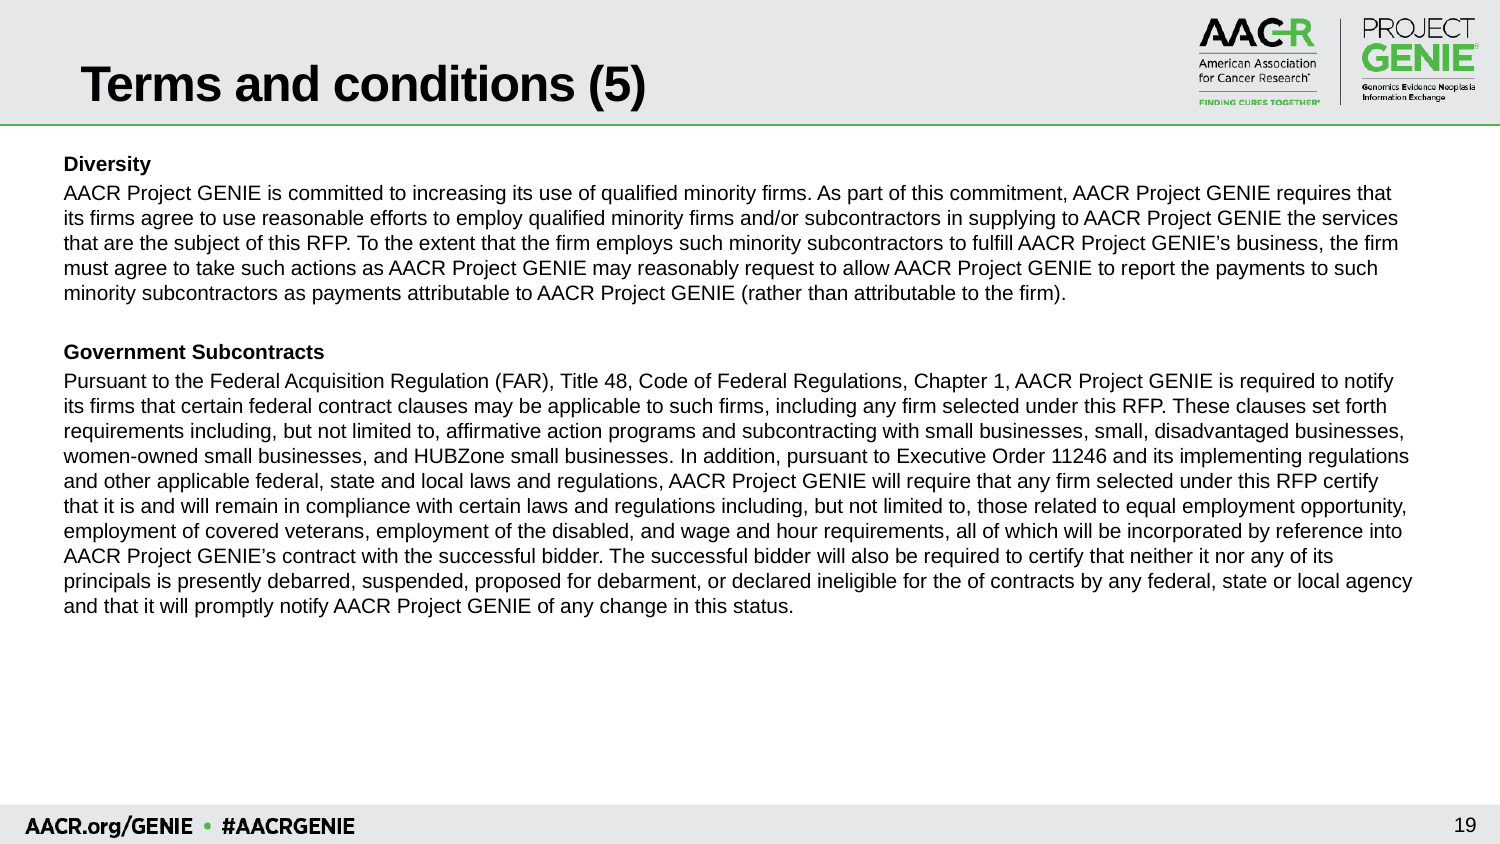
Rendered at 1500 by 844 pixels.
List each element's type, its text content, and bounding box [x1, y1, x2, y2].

list Diversity AACR Project GENIE is committed to increasing its use of qualified minority firms. As part of this commitment, AACR Project GENIE requires that its firms agree to use reasonable efforts to employ qualified minority firms and/or subcontractors in supplying to AACR Project GENIE the services that are the subject of this RFP. To the extent that the firm employs such minority subcontractors to fulfill AACR Project GENIE’s business, the firm must agree to take such actions as AACR Project GENIE may reasonably request to allow AACR Project GENIE to report the payments to such minority subcontractors as payments attributable to AACR Project GENIE (rather than attributable to the firm). Government Subcontracts Pursuant to the Federal Acquisition Regulation (FAR), Title 48, Code of Federal Regulations, Chapter 1, AACR Project GENIE is required to notify its firms that certain federal contract clauses may be applicable to such firms, including any firm selected under this RFP. These clauses set forth requirements including, but not limited to, affirmative action programs and subcontracting with small businesses, small, disadvantaged businesses, women-owned small businesses, and HUBZone small businesses. In addition, pursuant to Executive Order 11246 and its implementing regulations and other applicable federal, state and local laws and regulations, AACR Project GENIE will require that any firm selected under this RFP certify that it is and will remain in compliance with certain laws and regulations including, but not limited to, those related to equal employment opportunity, employment of covered veterans, employment of the disabled, and wage and hour requirements, all of which will be incorporated by reference into AACR Project GENIE’s contract with the successful bidder. The successful bidder will also be required to certify that neither it nor any of its principals is presently debarred, suspended, proposed for debarment, or declared ineligible for the of contracts by any federal, state or local agency and that it will promptly notify AACR Project GENIE of any change in this status. [48, 143, 1431, 731]
title Terms and conditions (5) [65, 2, 1018, 120]
picture [0, 0, 1500, 844]
